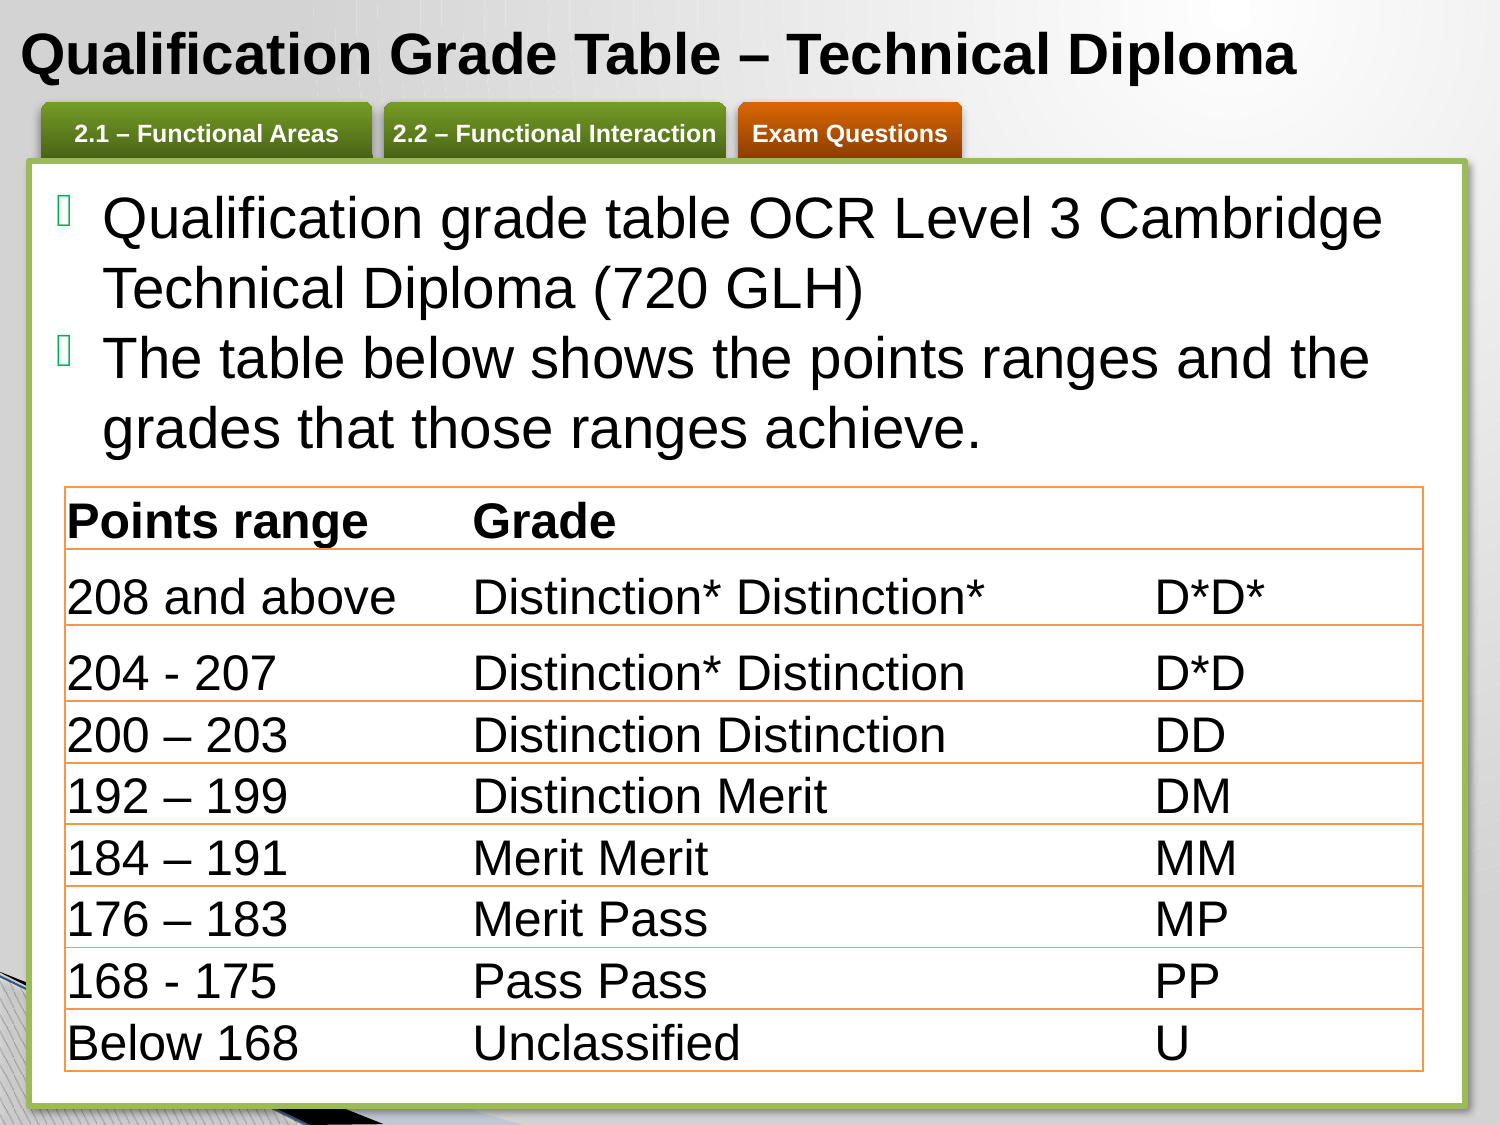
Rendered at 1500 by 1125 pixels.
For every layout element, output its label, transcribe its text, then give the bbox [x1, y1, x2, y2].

table_cell 192 – 199 [66, 764, 471, 823]
table_cell Distinction* Distinction* [471, 550, 1153, 624]
table_cell 200 – 203 [66, 702, 471, 762]
table_cell D*D [1153, 626, 1422, 700]
table_cell 204 - 207 [66, 626, 471, 700]
table_cell PP [1153, 948, 1422, 1008]
text_box Qualification grade table OCR Level 3 Cambridge Technical Diploma (720 GLH) The table below shows the points ranges and the grades that those ranges achieve. [41, 172, 1447, 468]
table_cell Distinction Merit [471, 764, 1153, 823]
table_cell 176 – 183 [66, 887, 471, 947]
table_cell D*D* [1153, 550, 1422, 624]
table_cell MP [1153, 887, 1422, 947]
table_cell 184 – 191 [66, 825, 471, 885]
table_cell Below 168 [66, 1010, 471, 1070]
table_header Points range [66, 488, 471, 548]
table_cell 208 and above [66, 550, 471, 624]
table_cell Unclassified [471, 1010, 1153, 1070]
table_cell MM [1153, 825, 1422, 885]
table_cell Merit Pass [471, 887, 1153, 947]
table_cell DM [1153, 764, 1422, 823]
table_cell Distinction* Distinction [471, 626, 1153, 700]
table_cell 168 - 175 [66, 948, 471, 1008]
table_cell Merit Merit [471, 825, 1153, 885]
table_header Grade [471, 488, 1153, 548]
table_header [1153, 488, 1422, 548]
picture [281, 1114, 303, 1125]
title Qualification Grade Table – Technical Diploma [5, 0, 1447, 102]
table_cell DD [1153, 702, 1422, 762]
table_cell Pass Pass [471, 948, 1153, 1008]
text_box e [551, 0, 603, 5]
table_cell Distinction Distinction [471, 702, 1153, 762]
table_cell U [1153, 1010, 1422, 1070]
